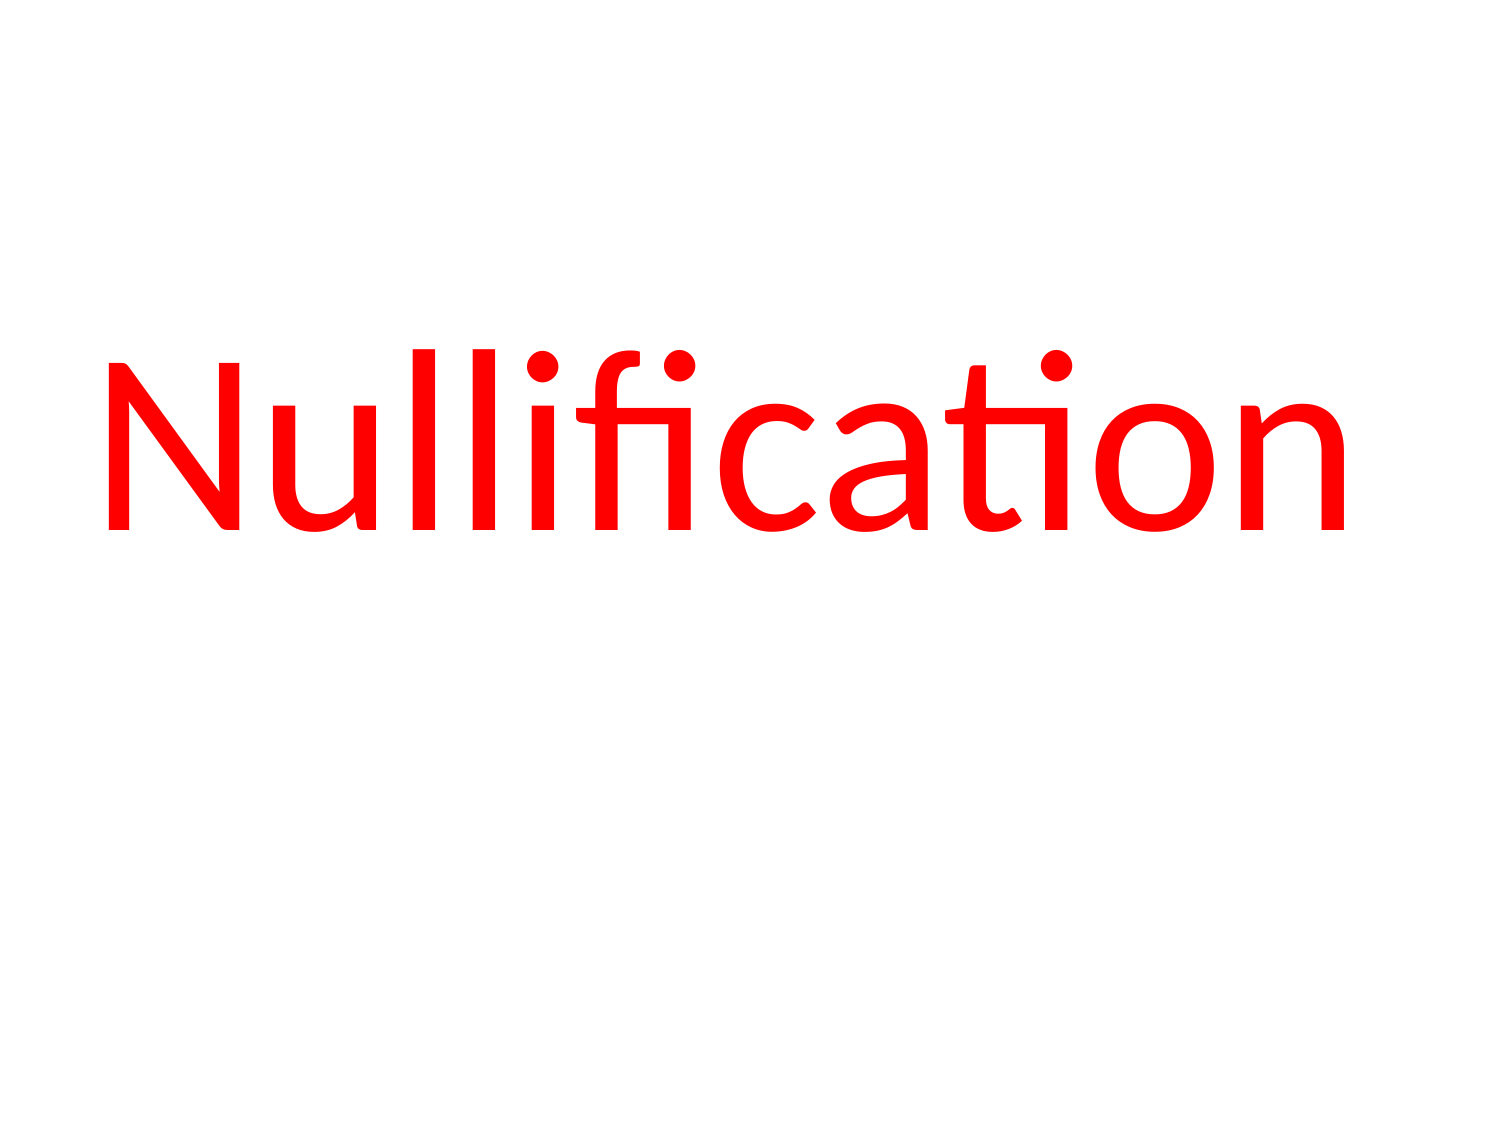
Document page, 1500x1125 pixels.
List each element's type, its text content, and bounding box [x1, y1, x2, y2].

list Nullification [75, 262, 1425, 1005]
